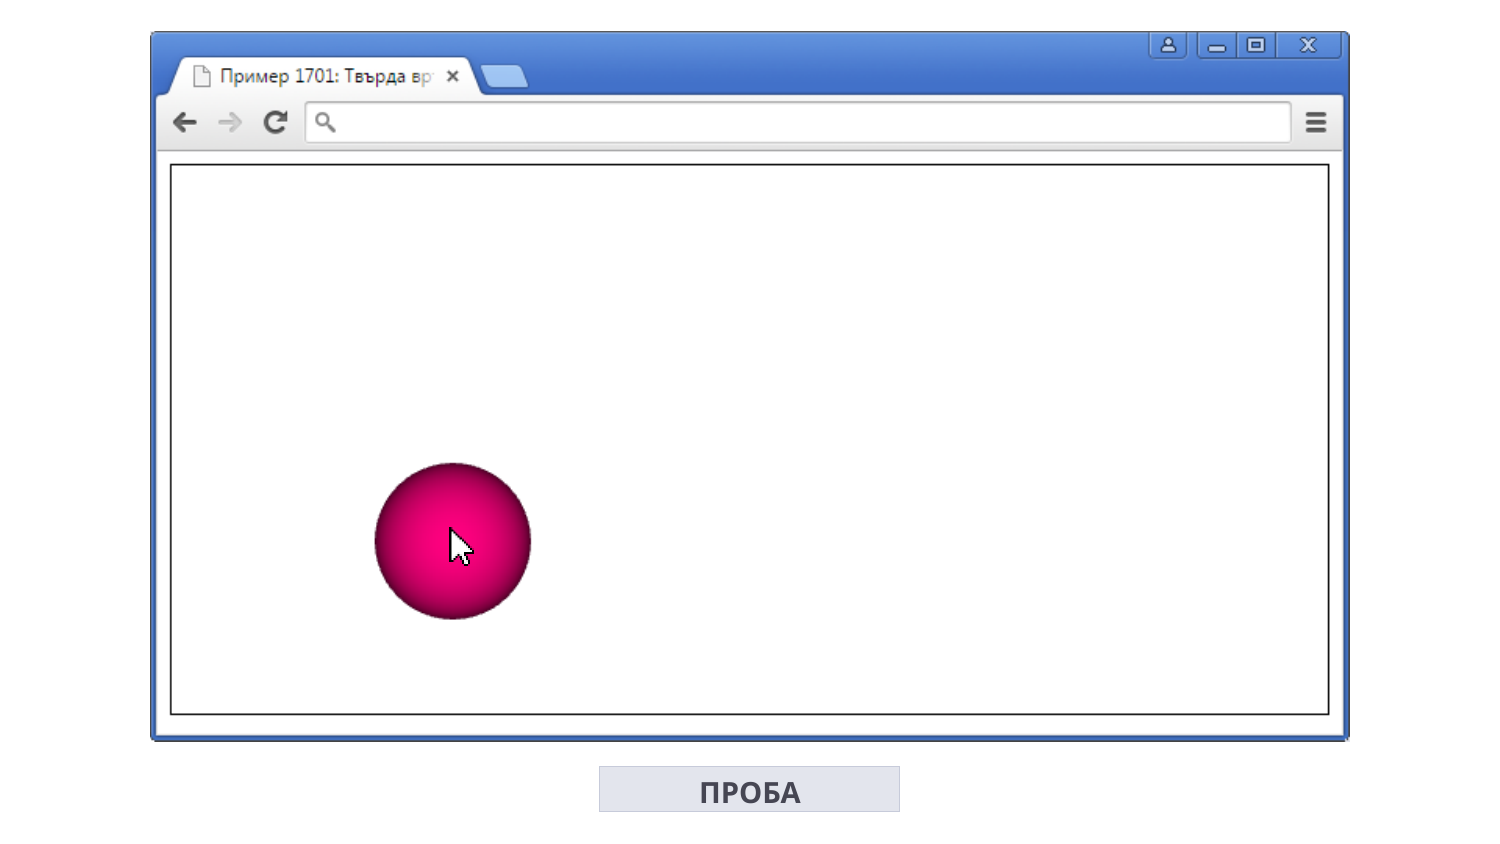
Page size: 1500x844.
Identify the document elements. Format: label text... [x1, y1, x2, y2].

picture [149, 31, 1351, 742]
text_box ПРОБА [599, 766, 900, 812]
